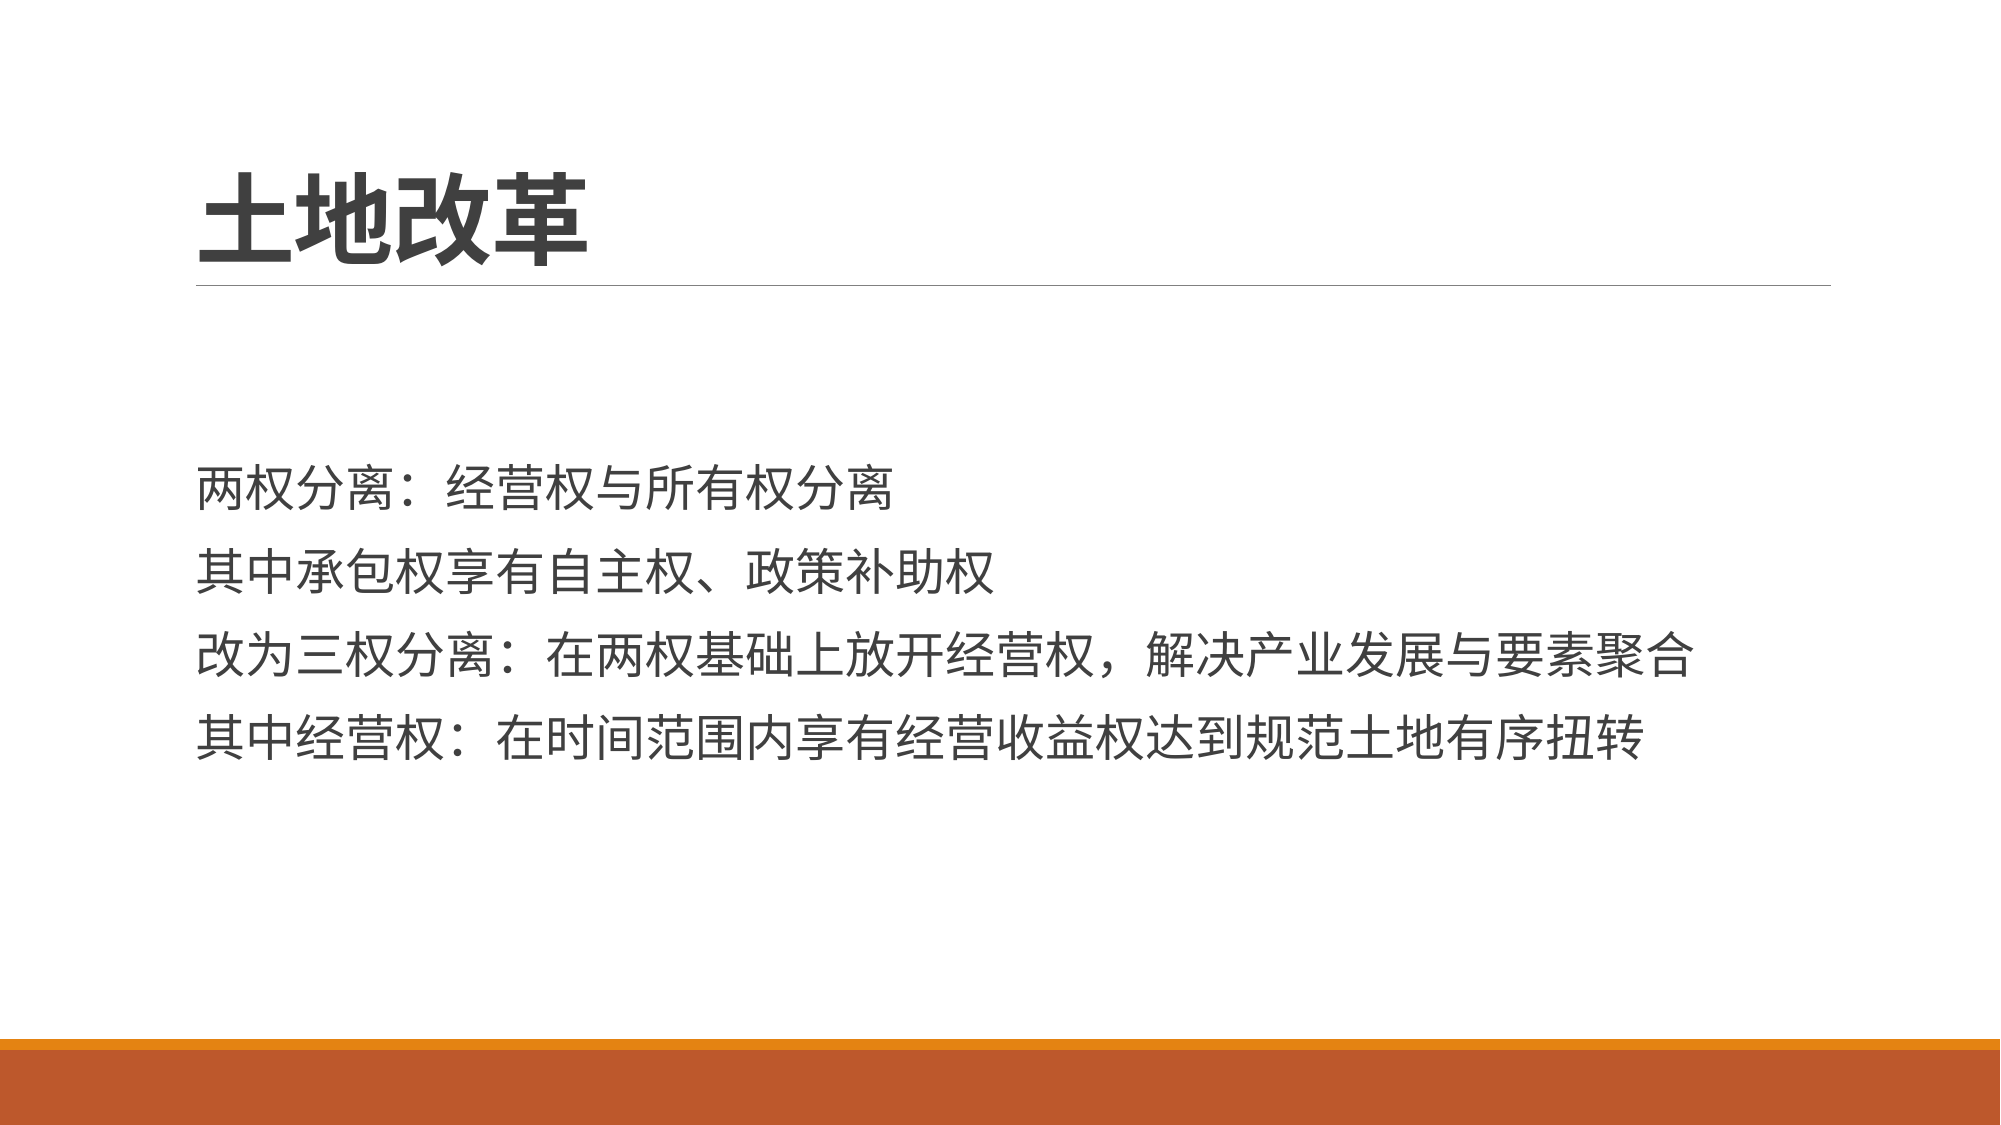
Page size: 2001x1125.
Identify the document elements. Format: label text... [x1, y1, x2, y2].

title 土地改革 [180, 47, 1830, 285]
list 两权分离：经营权与所有权分离 其中承包权享有自主权、政策补助权 改为三权分离：在两权基础上放开经营权，解决产业发展与要素聚合 其中经营权：在时间范围内享有经营收益权达到规范土地有序扭转 [180, 302, 1830, 963]
